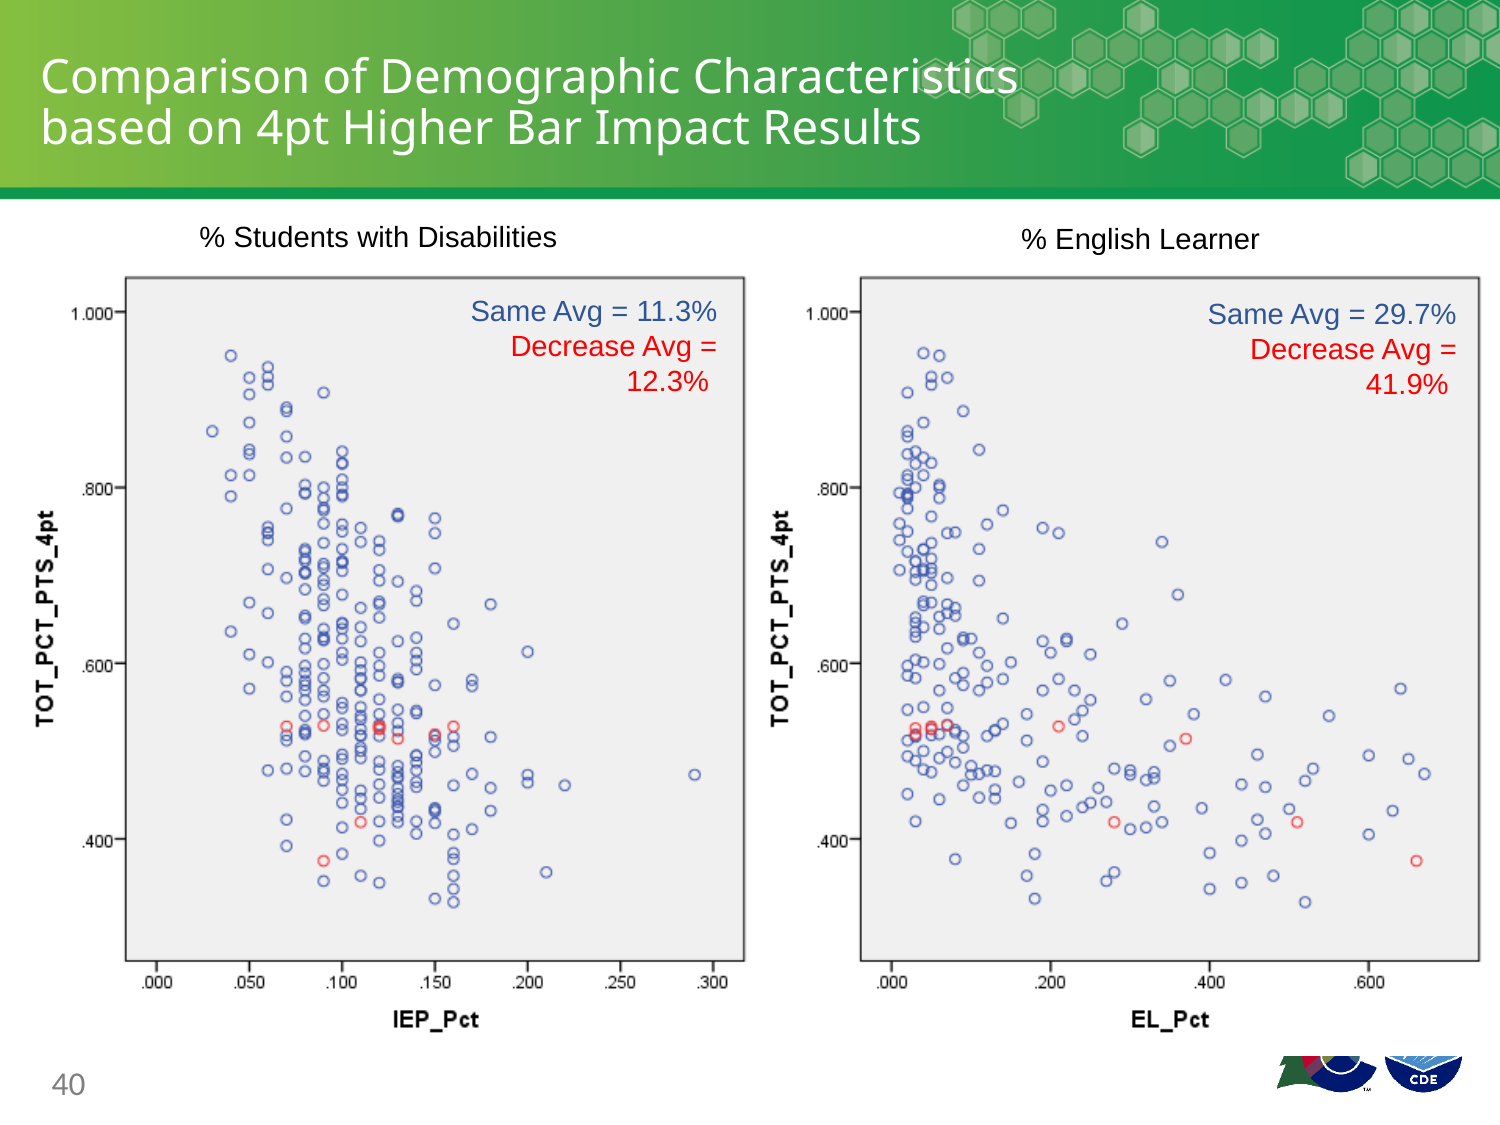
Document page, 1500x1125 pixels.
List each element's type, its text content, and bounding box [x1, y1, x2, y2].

title Comparison of Demographic Characteristics based on 4pt Higher Bar Impact Results [40, 41, 1038, 166]
text_box % Students with Disabilities [184, 211, 702, 261]
picture [769, 267, 1487, 1093]
picture [8, 267, 751, 1056]
slide_number 40 [36, 1063, 375, 1115]
picture [0, 0, 1500, 200]
text_box % English Learner [1006, 212, 1308, 263]
